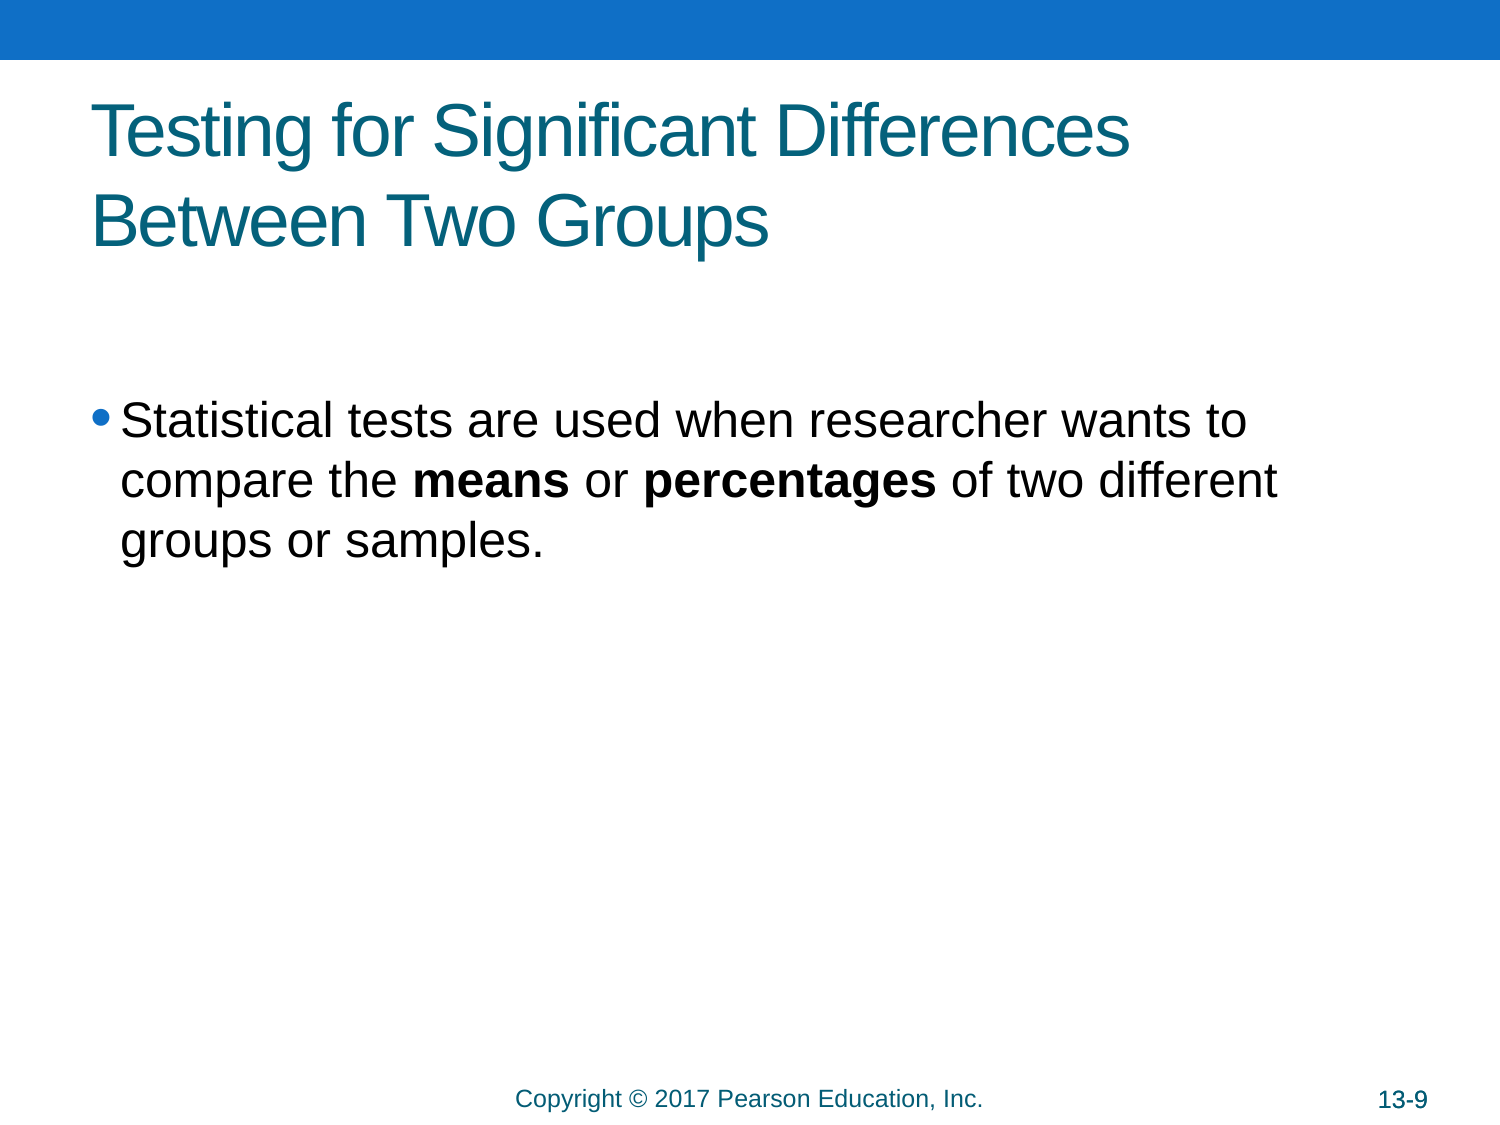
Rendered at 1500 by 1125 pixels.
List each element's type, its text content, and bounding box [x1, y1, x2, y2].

title Testing for Significant Differences Between Two Groups [75, 90, 1425, 253]
list Statistical tests are used when researcher wants to compare the means or percentages of two different groups or samples. [75, 379, 1425, 1063]
picture [641, 1100, 647, 1107]
